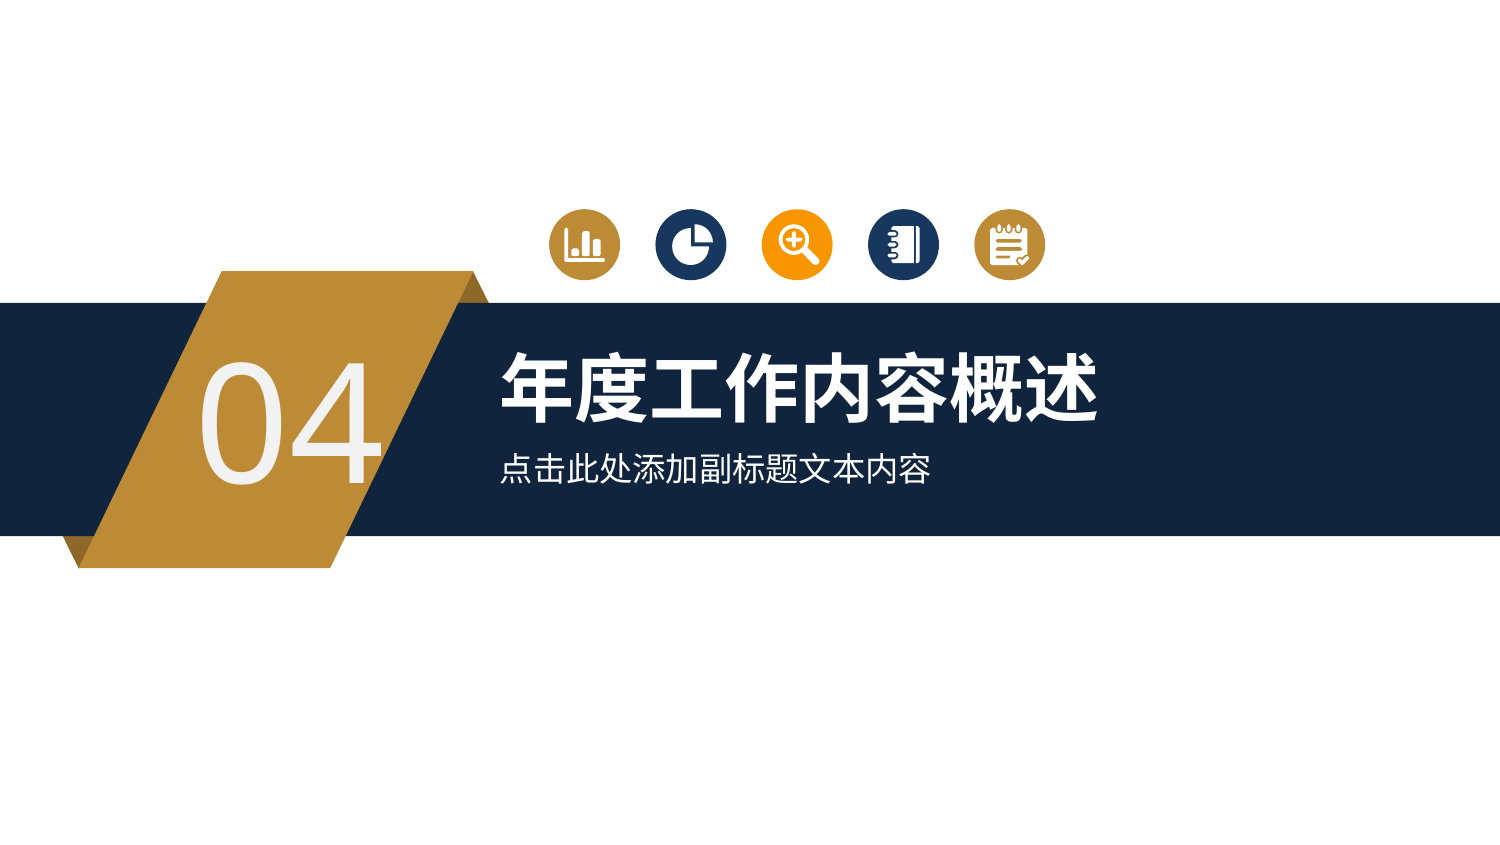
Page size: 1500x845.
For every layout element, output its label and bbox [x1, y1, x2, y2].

text_box [655, 208, 727, 281]
text_box [0, 270, 1500, 570]
text_box [974, 208, 1046, 281]
text_box [548, 208, 621, 281]
text_box [867, 208, 940, 281]
text_box [761, 208, 833, 281]
